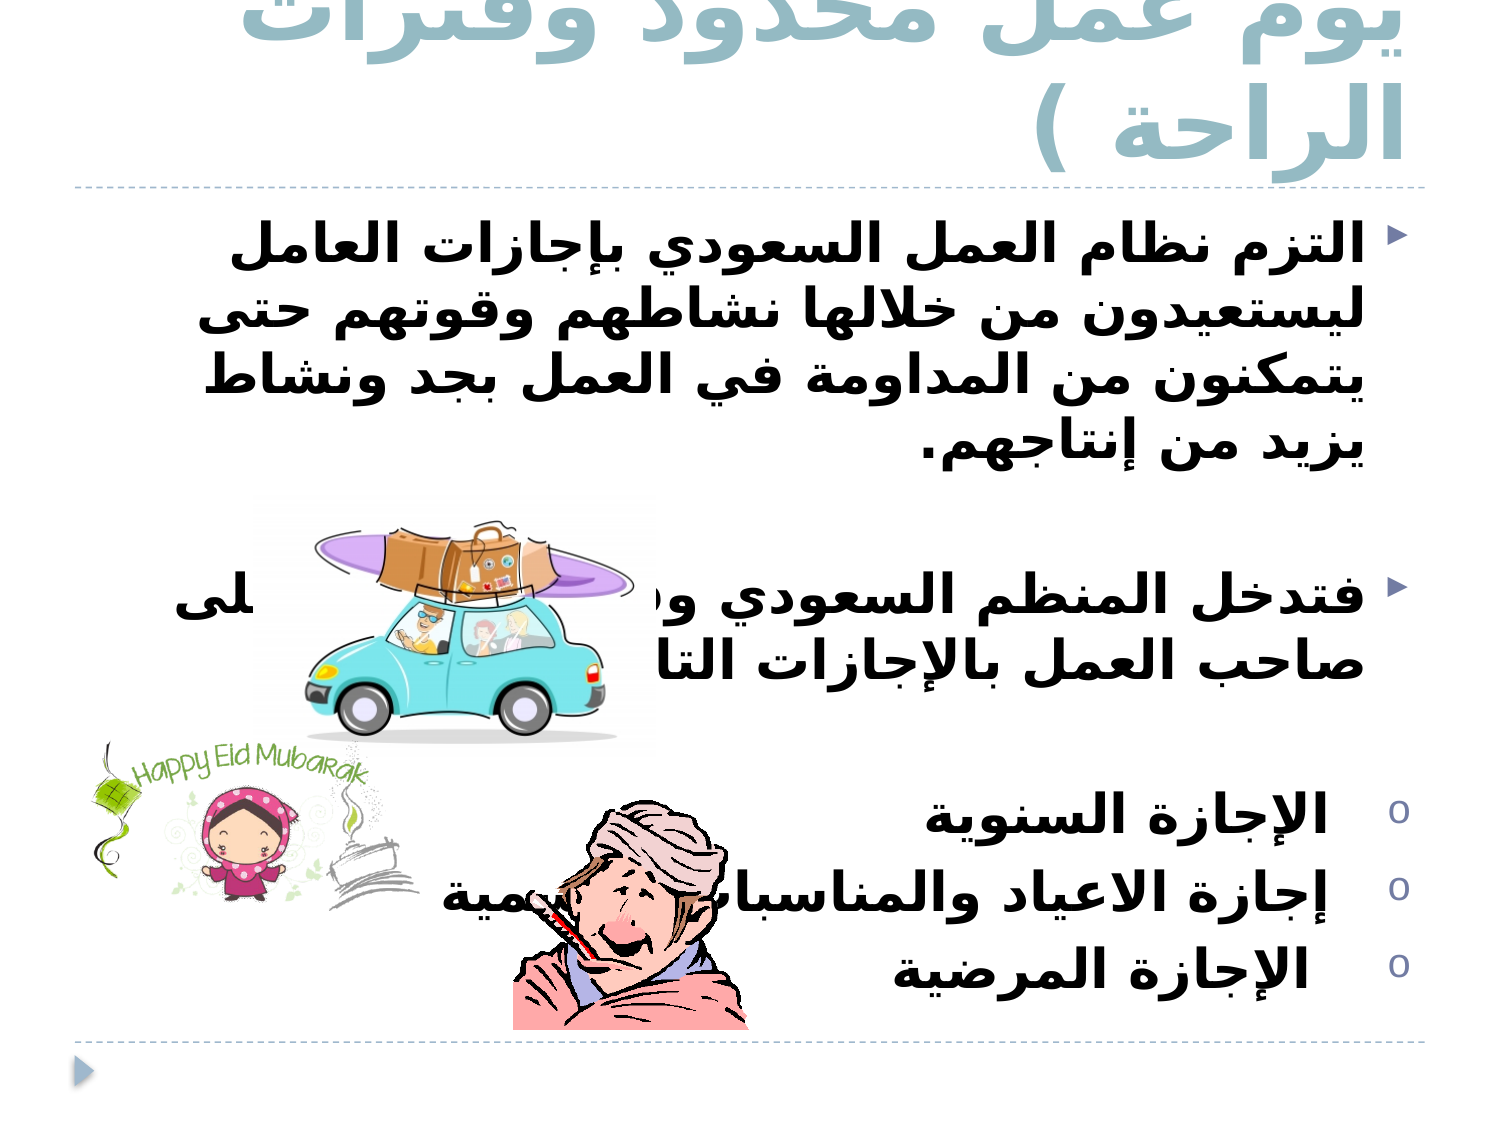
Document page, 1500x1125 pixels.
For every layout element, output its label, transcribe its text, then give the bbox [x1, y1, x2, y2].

title نظام العمل السعودي ( حق يوم عمل محدود وفترات الراحة ) [75, 24, 1425, 188]
list التزم نظام العمل السعودي بإجازات العامل ليستعيدون من خلالها نشاطهم وقوتهم حتى يتمكنون من المداومة في العمل بجد ونشاط يزيد من إنتاجهم. فتدخل المنظم السعودي وفرض الإلتزام على صاحب العمل بالإجازات التالية : الإجازة السنوية إجازة الاعياد والمناسبات الرسمية الإجازة المرضية [75, 200, 1425, 1010]
picture [76, 490, 656, 912]
picture [513, 798, 751, 1032]
